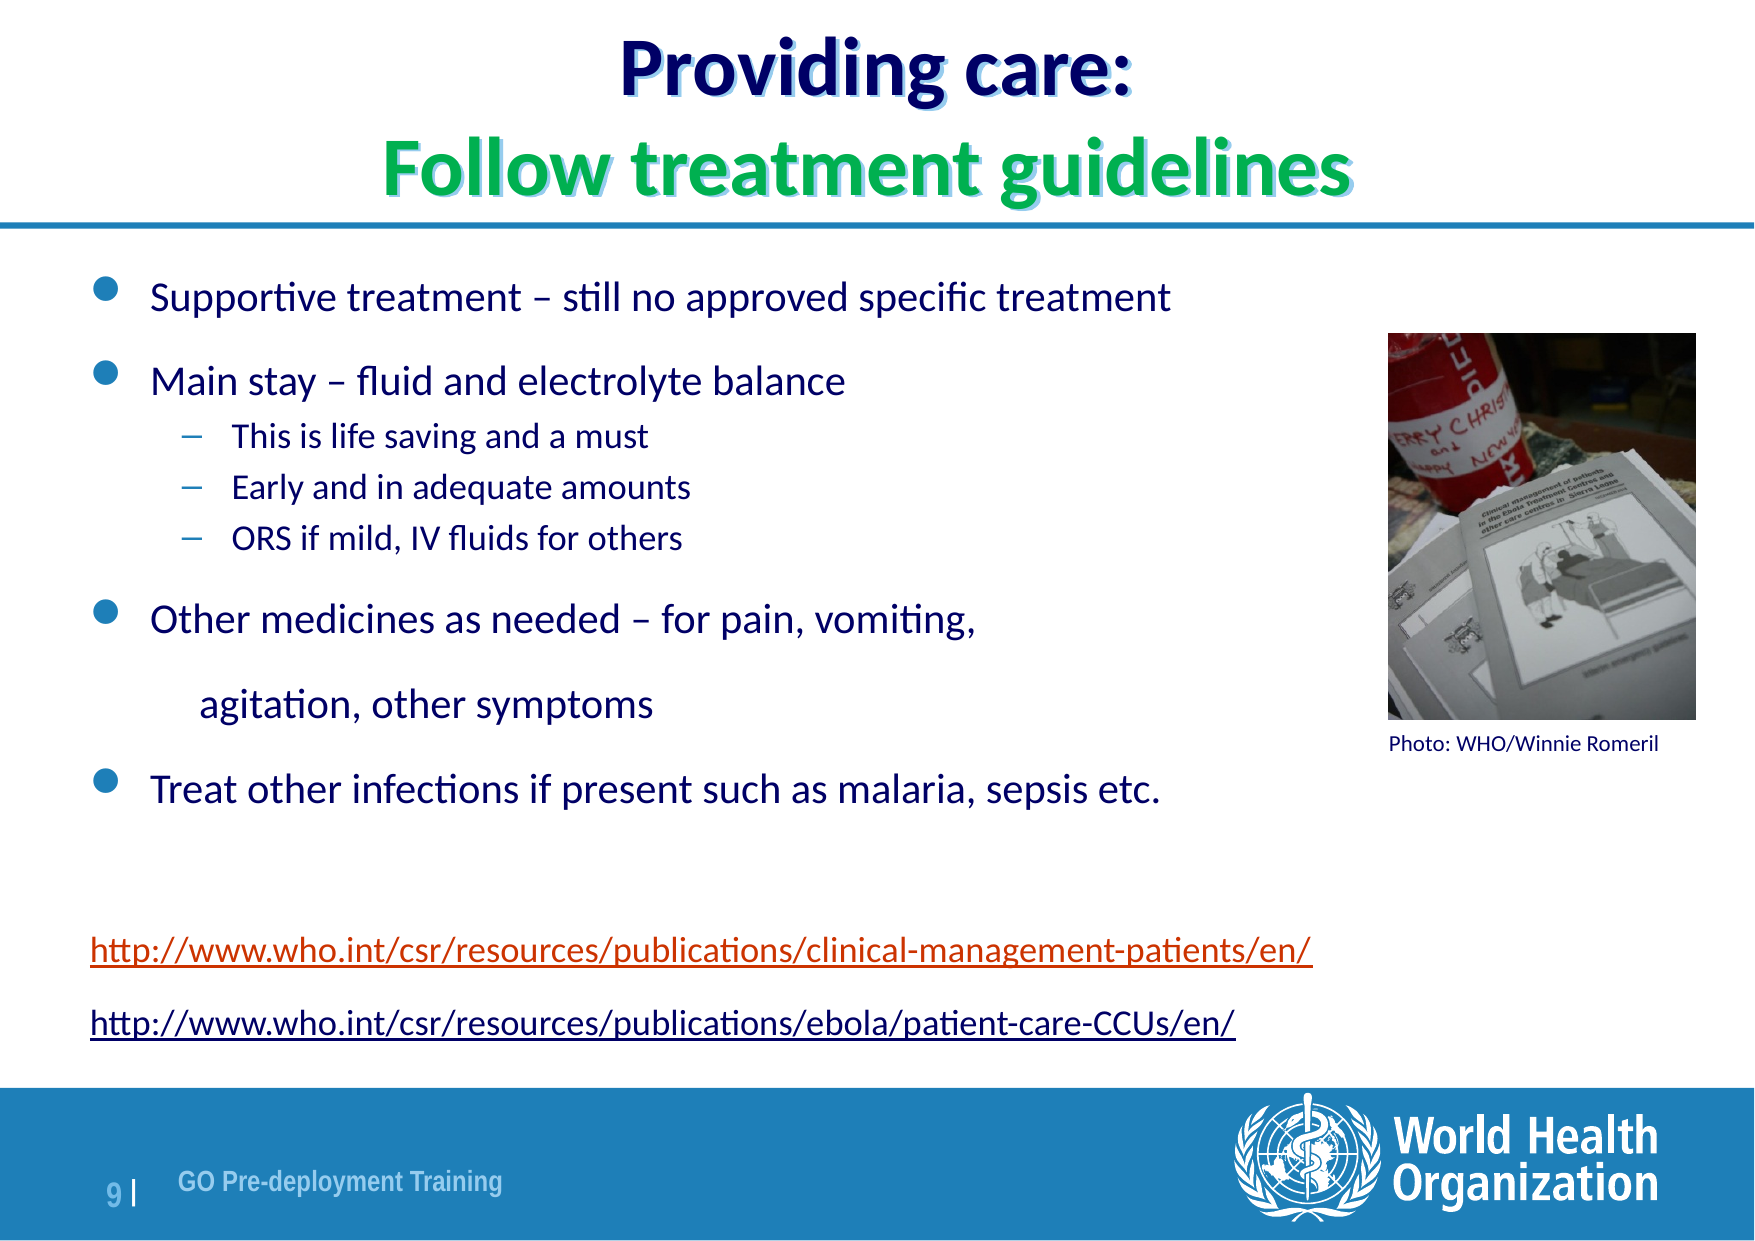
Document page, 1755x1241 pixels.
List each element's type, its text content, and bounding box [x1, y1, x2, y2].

list Supportive treatment – still no approved specific treatment Main stay – fluid and electrolyte balance This is life saving and a must Early and in adequate amounts ORS if mild, IV fluids for others Other medicines as needed – for pain, vomiting, agitation, other symptoms Treat other infections if present such as malaria, sepsis etc. http://www.who.int/csr/resources/publications/clinical-management-patients/en/ http://www.who.int/csr/resources/publications/ebola/patient-care-CCUs/en/ [89, 268, 1669, 1052]
text_box Photo: WHO/Winnie Romeril [1371, 719, 1733, 764]
title Providing care: Follow treatment guidelines [0, 0, 1755, 224]
picture [1387, 333, 1696, 720]
